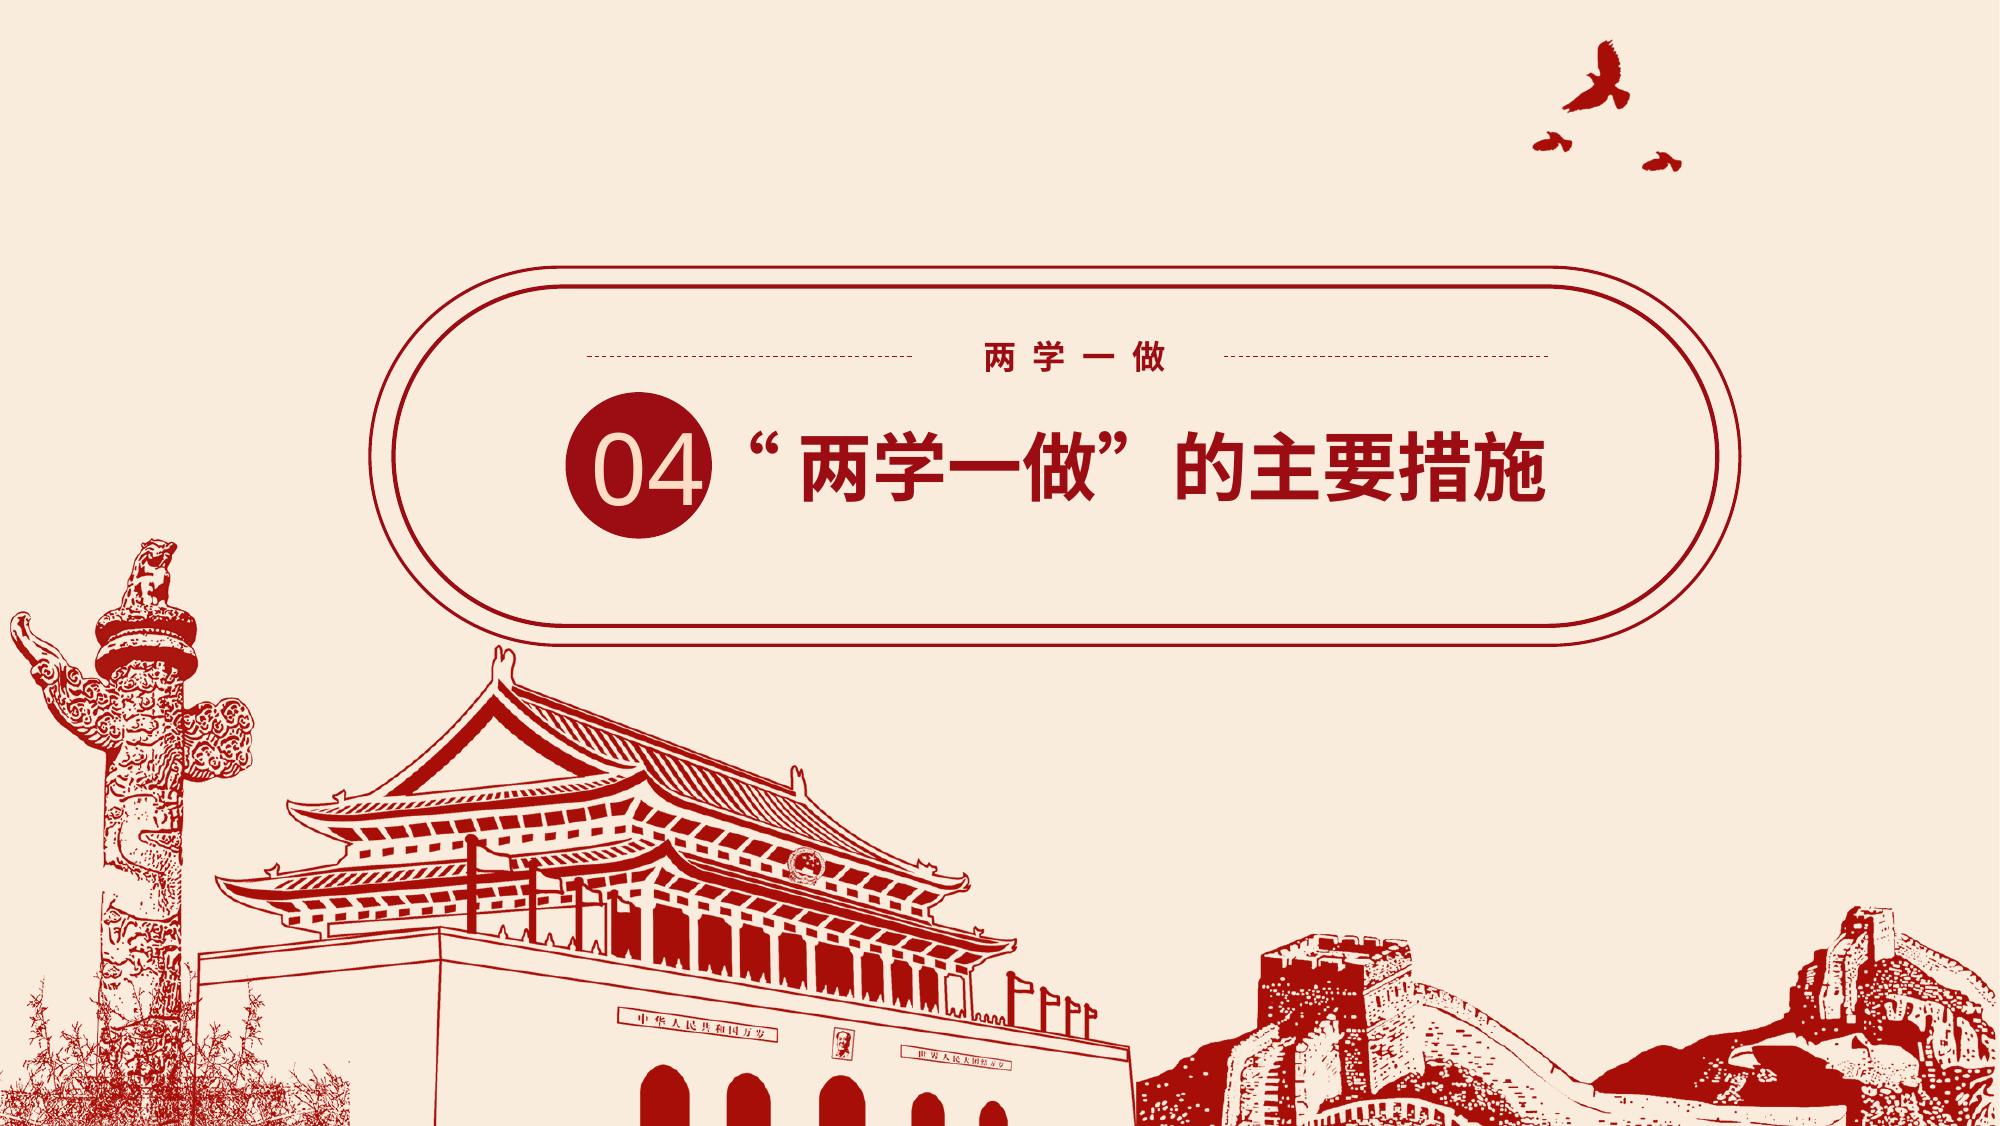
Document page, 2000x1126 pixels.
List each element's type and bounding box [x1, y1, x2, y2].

text_box [565, 380, 788, 551]
picture [0, 0, 2000, 1126]
